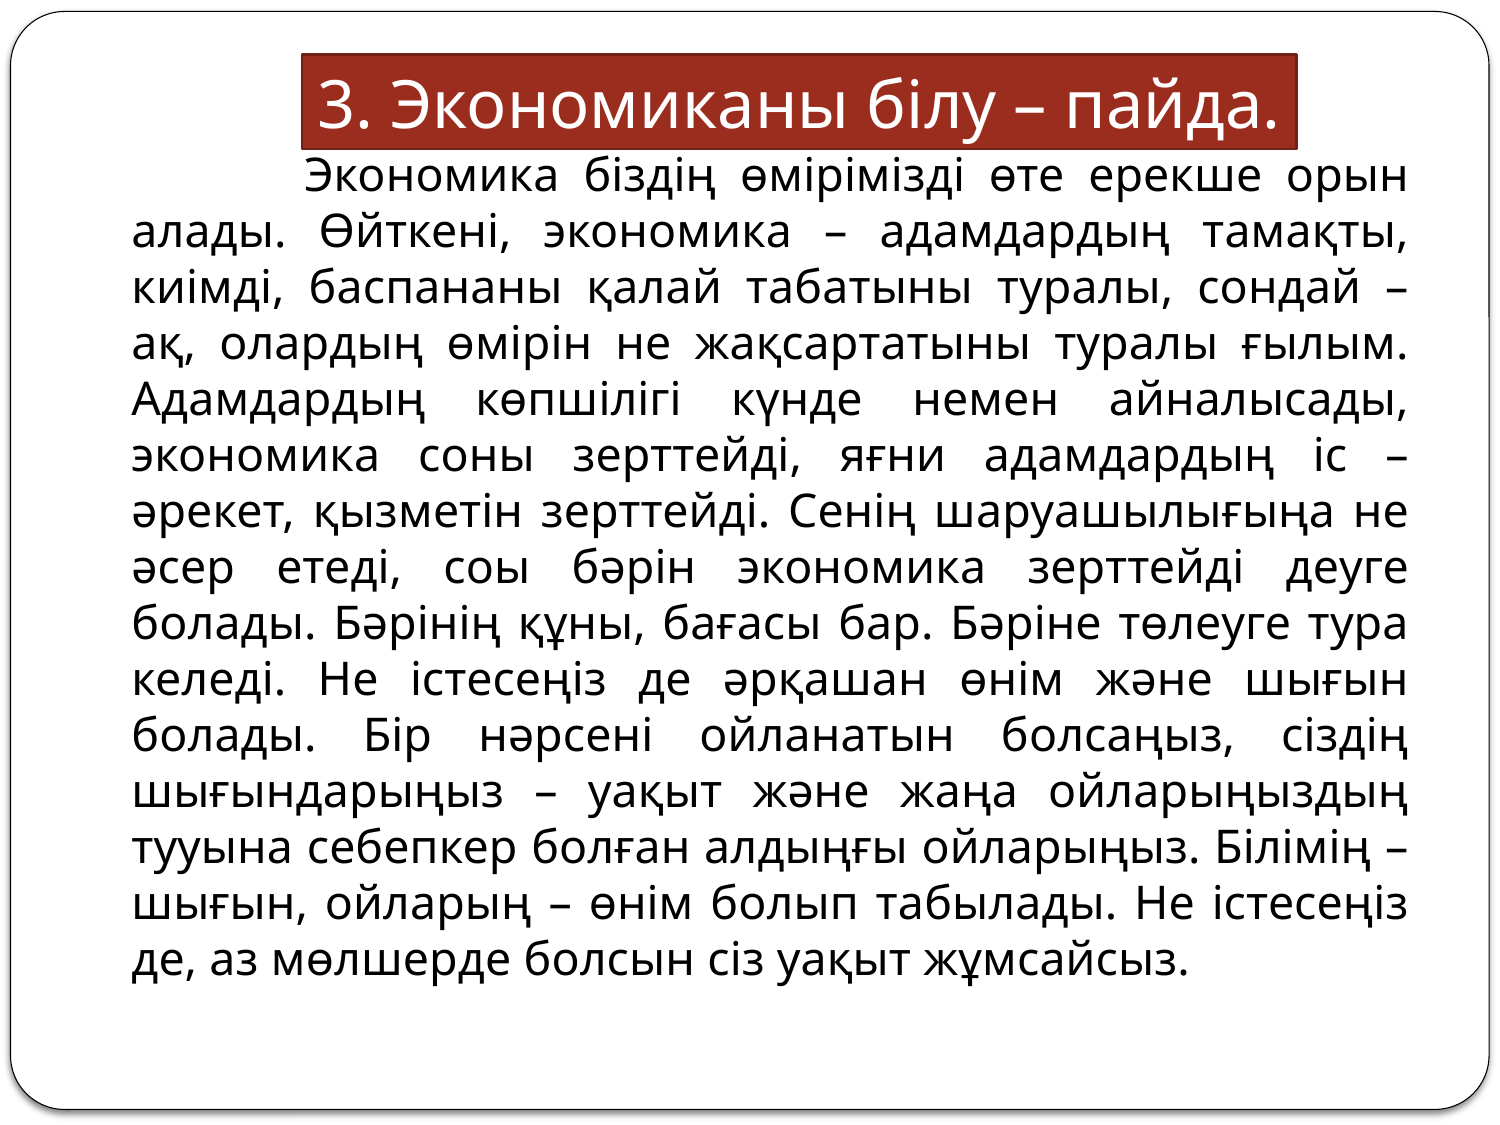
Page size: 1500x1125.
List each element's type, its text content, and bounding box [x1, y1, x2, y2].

text_box 3. Экономиканы білу – пайда. [301, 53, 1298, 150]
list Экономика біздің өмірімізді өте ерекше орын алады. Өйткені, экономика – адамдардың тамақты, киімді, баспананы қалай табатыны туралы, сондай – ақ, олардың өмірін не жақсартатыны туралы ғылым. Адамдардың көпшілігі күнде немен айналысады, экономика соны зерттейді, яғни адамдардың іс – әрекет, қызметін зерттейді. Сенің шаруашылығыңа не әсер етеді, соы бәрін экономика зерттейді деуге болады. Бәрінің құны, бағасы бар. Бәріне төлеуге тура келеді. Не істесеңіз де әрқашан өнім және шығын болады. Бір нәрсені ойланатын болсаңыз, сіздің шығындарыңыз – уақыт және жаңа ойларыңыздың тууына себепкер болған алдыңғы ойларыңыз. Білімің – шығын, ойларың – өнім болып табылады. Не істесеңіз де, аз мөлшерде болсын сіз уақыт жұмсайсыз. [75, 137, 1425, 1005]
